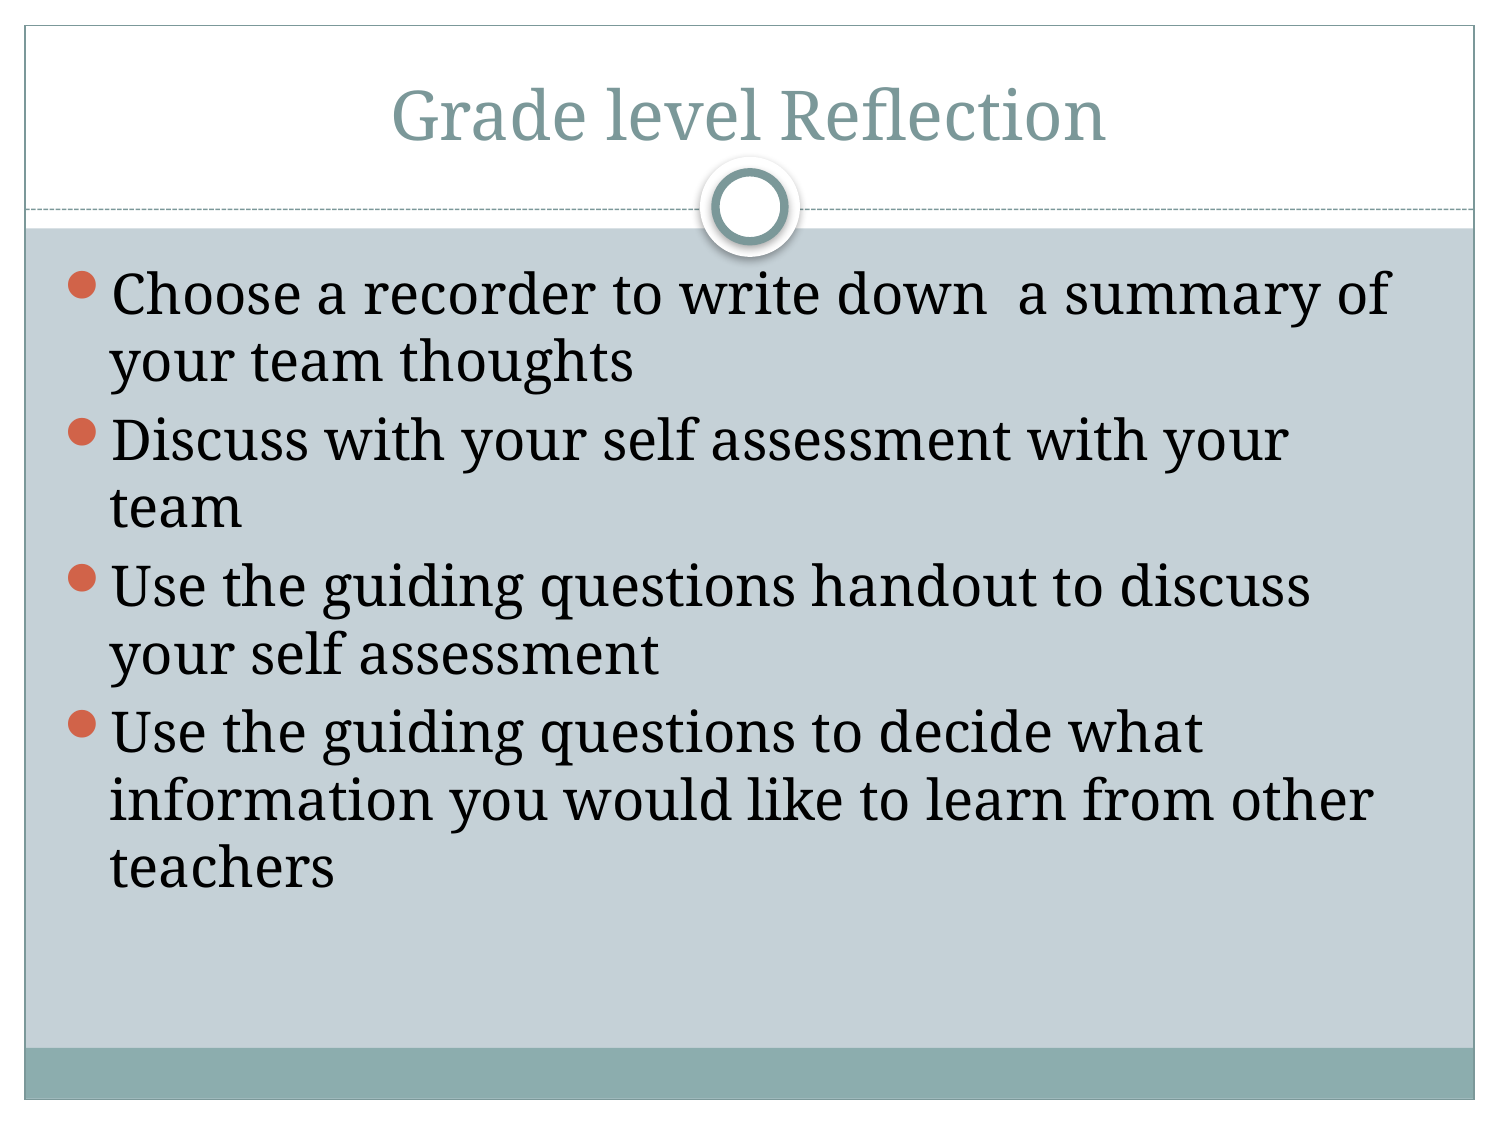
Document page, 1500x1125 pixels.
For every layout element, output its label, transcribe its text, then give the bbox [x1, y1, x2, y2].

list Choose a recorder to write down a summary of your team thoughts Discuss with your self assessment with your team Use the guiding questions handout to discuss your self assessment Use the guiding questions to decide what information you would like to learn from other teachers [49, 250, 1445, 1001]
title Grade level Reflection [49, 37, 1450, 162]
